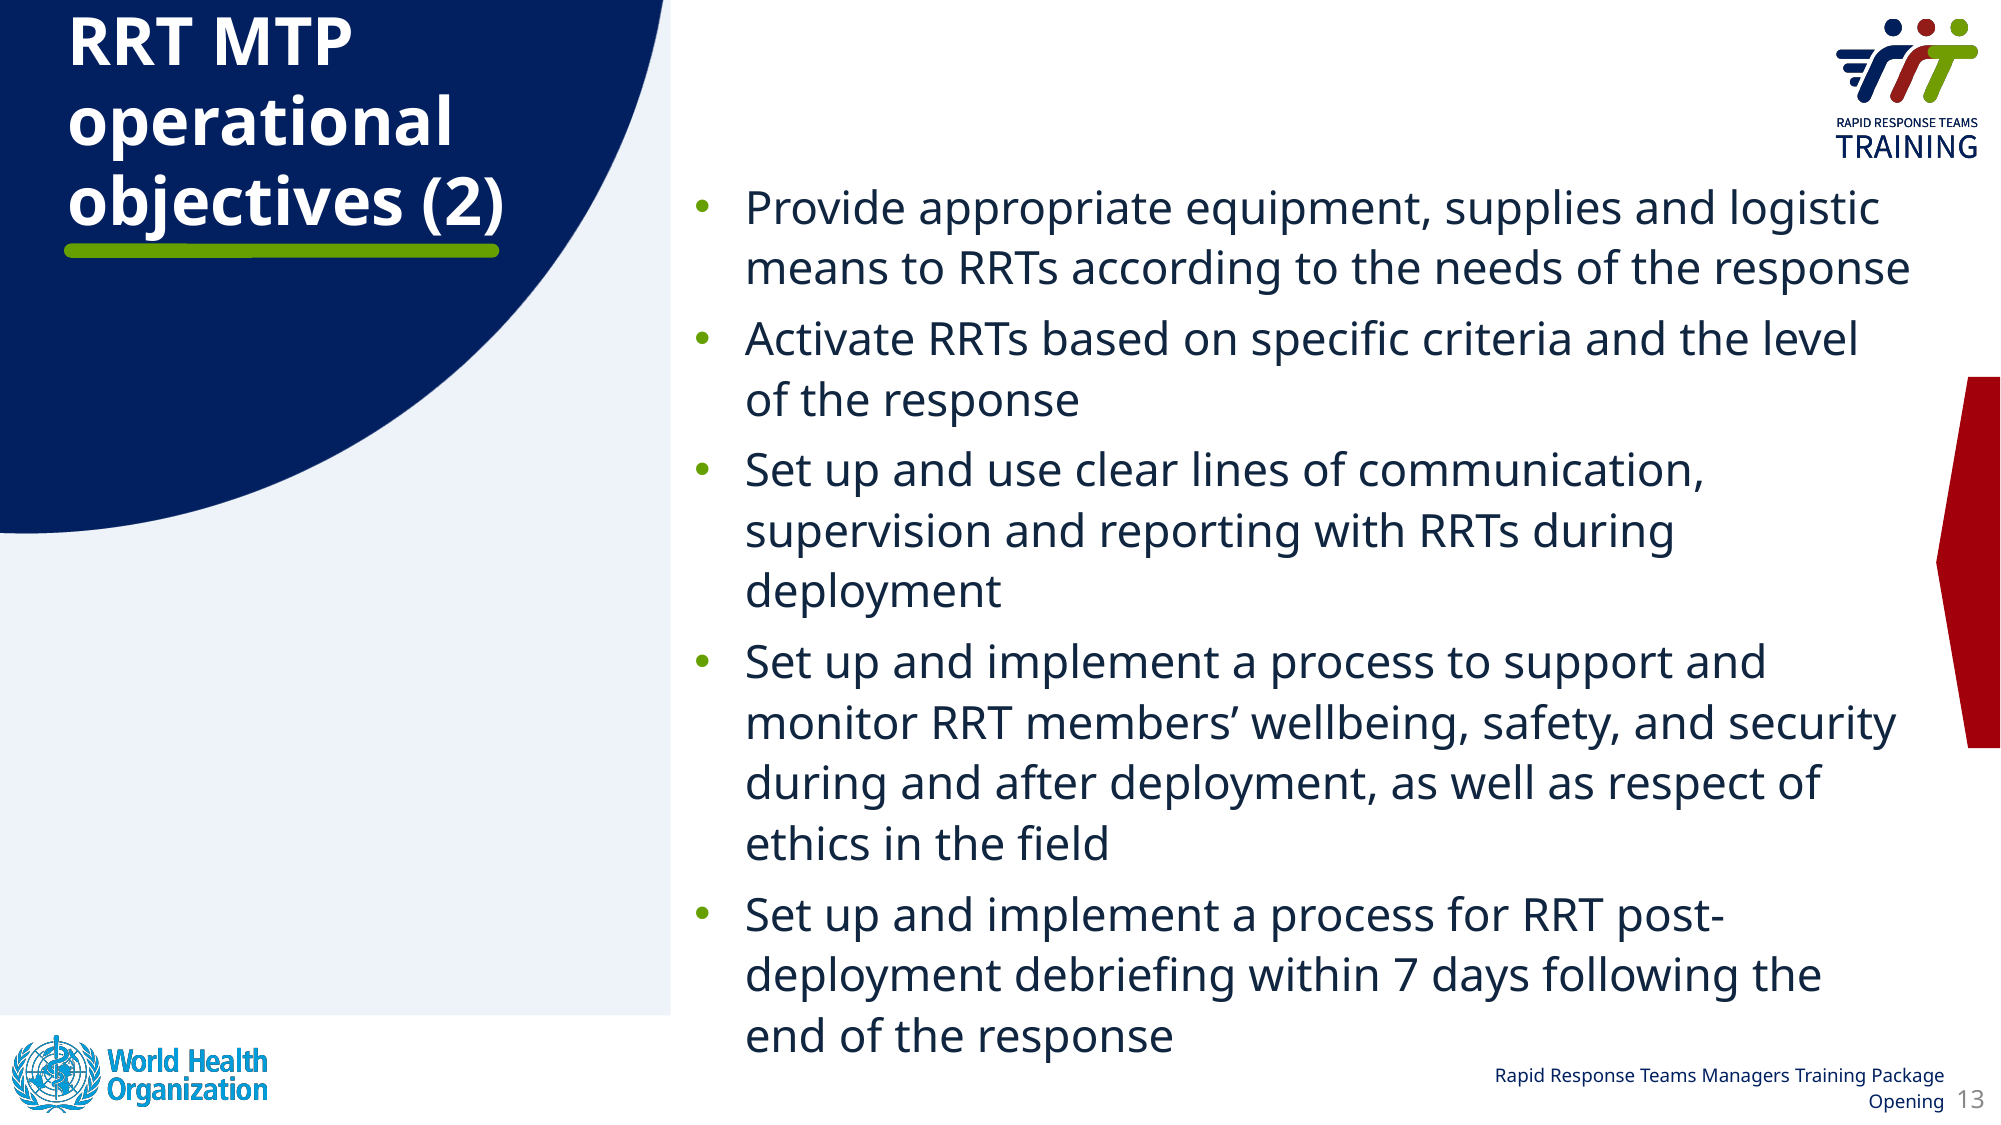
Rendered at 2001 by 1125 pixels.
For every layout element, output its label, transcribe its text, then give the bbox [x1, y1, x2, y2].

picture [0, 0, 670, 538]
text_box RRT MTP operational objectives (2) [59, 0, 535, 247]
picture [59, 1035, 267, 1113]
picture [36, 1088, 78, 1105]
picture [71, 1053, 90, 1091]
picture [1835, 19, 1978, 167]
picture [12, 1083, 48, 1113]
picture [40, 1062, 47, 1070]
list Provide appropriate equipment, supplies and logistic means to RRTs according to the needs of the response Activate RRTs based on specific criteria and the level of the response Set up and use clear lines of communication, supervision and reporting with RRTs during deployment Set up and implement a process to support and monitor RRT members’ wellbeing, safety, and security during and after deployment, as well as respect of ethics in the field Set up and implement a process for RRT post-deployment debriefing within 7 days following the end of the response [686, 219, 1923, 1015]
picture [34, 1054, 43, 1078]
picture [22, 1062, 26, 1077]
picture [12, 1035, 54, 1068]
picture [46, 1056, 54, 1062]
text_box 13 [1557, 1076, 1993, 1121]
picture [24, 1054, 36, 1087]
picture [50, 1108, 62, 1113]
picture [30, 1083, 37, 1091]
